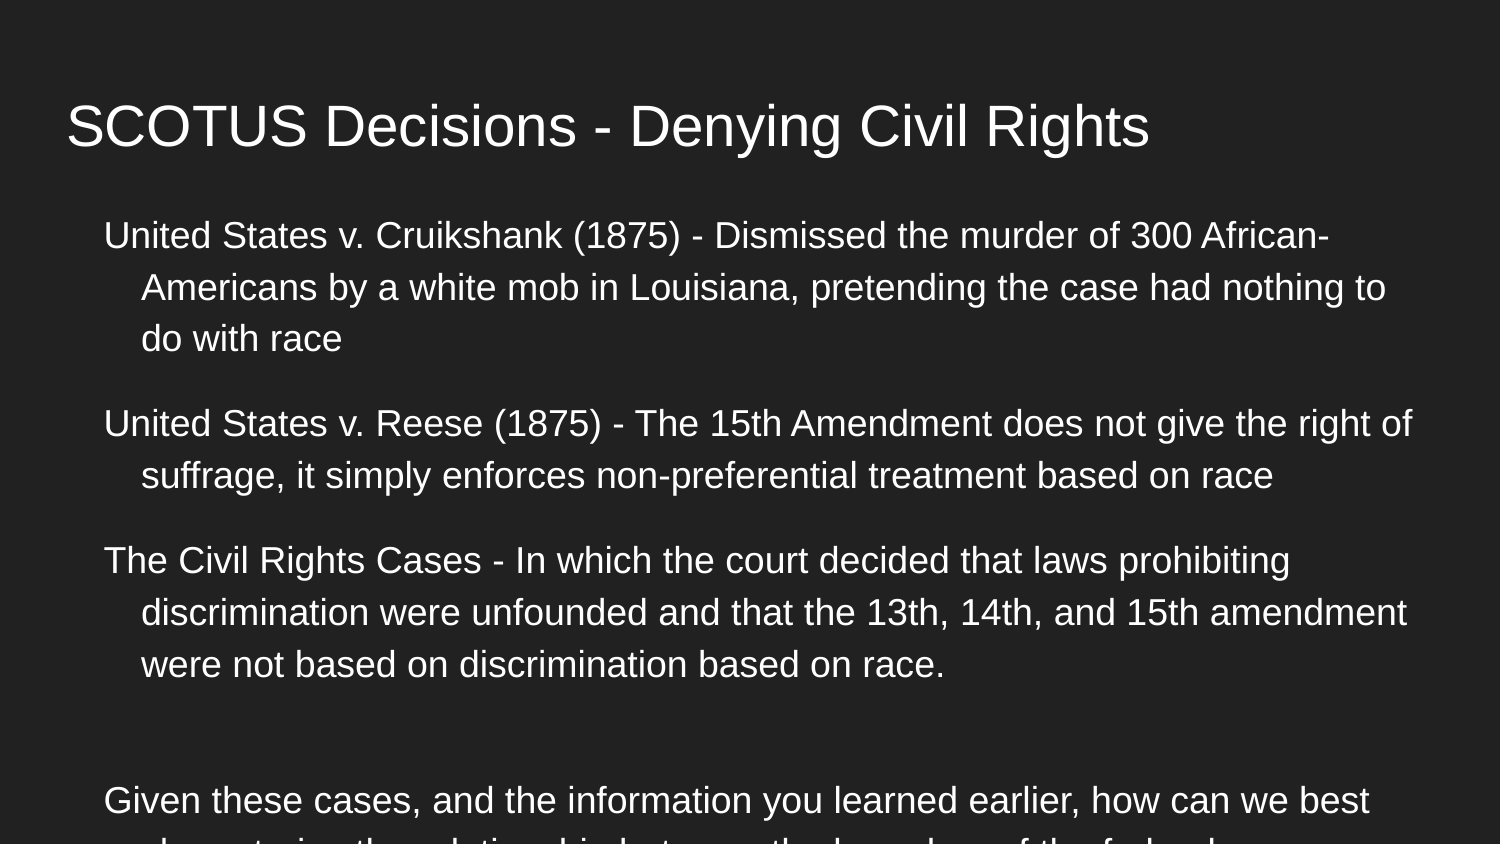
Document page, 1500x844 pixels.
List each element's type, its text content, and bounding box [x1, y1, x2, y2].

list United States v. Cruikshank (1875) - Dismissed the murder of 300 African-Americans by a white mob in Louisiana, pretending the case had nothing to do with race United States v. Reese (1875) - The 15th Amendment does not give the right of suffrage, it simply enforces non-preferential treatment based on race The Civil Rights Cases - In which the court decided that laws prohibiting discrimination were unfounded and that the 13th, 14th, and 15th amendment were not based on discrimination based on race. Given these cases, and the information you learned earlier, how can we best characterize the relationship between the branches of the federal government? [51, 189, 1449, 750]
title SCOTUS Decisions - Denying Civil Rights [51, 72, 1449, 167]
